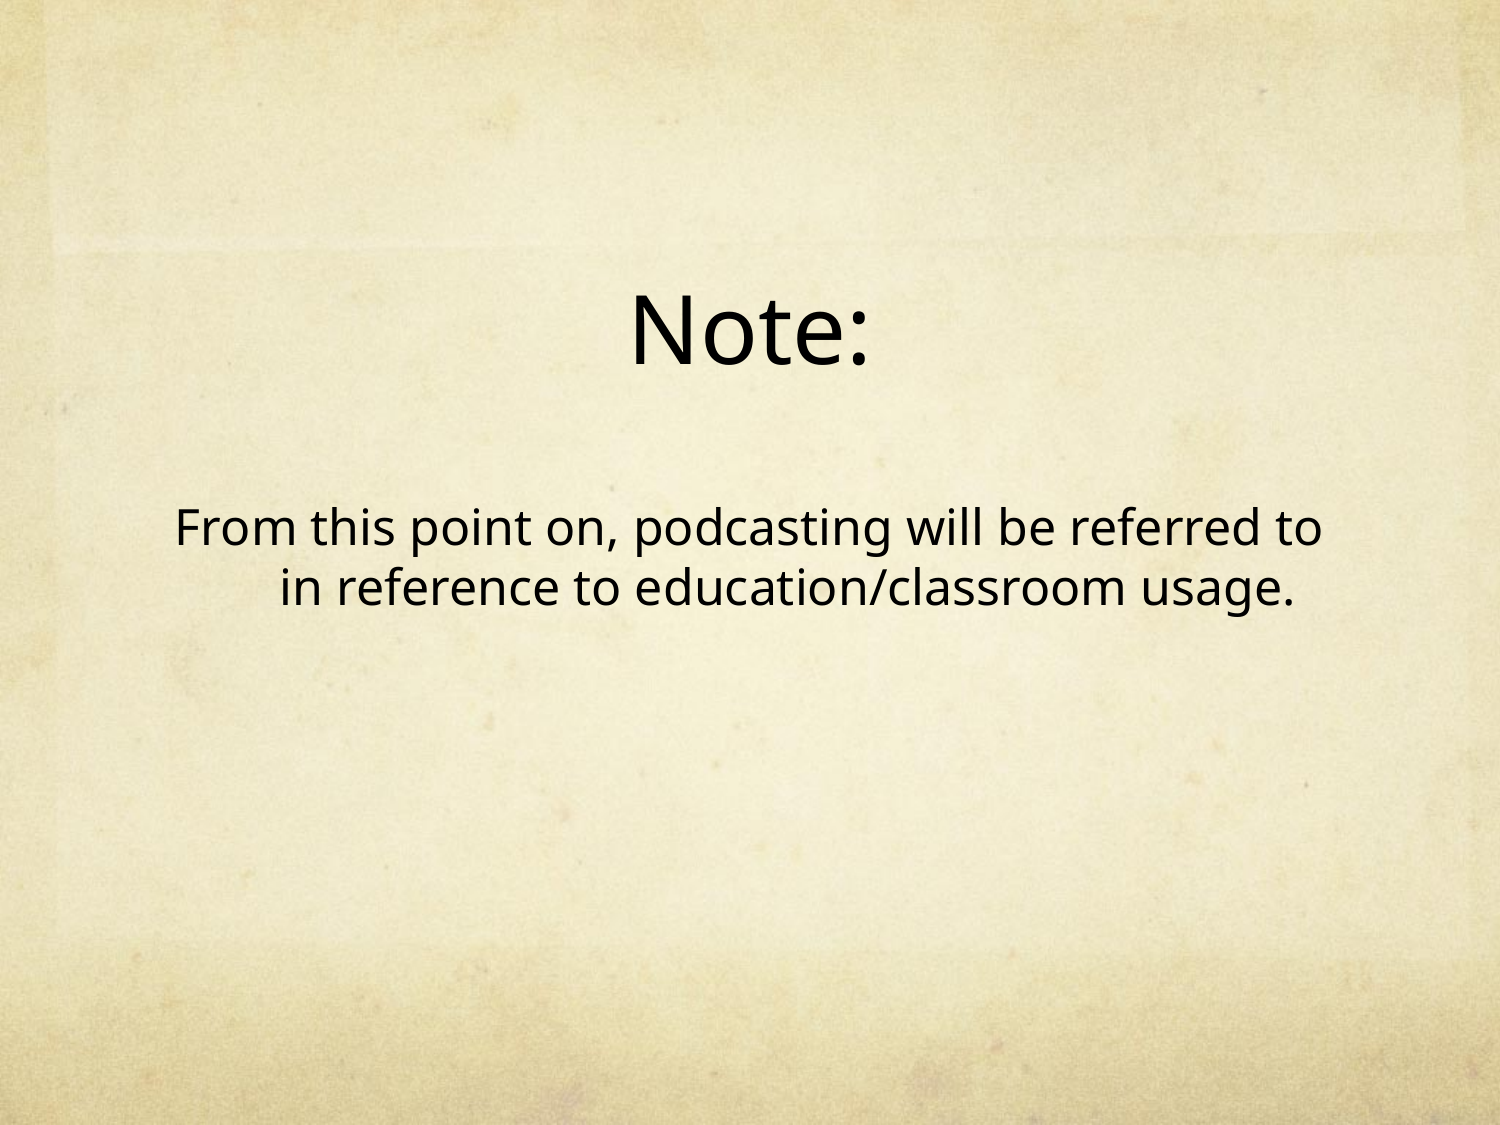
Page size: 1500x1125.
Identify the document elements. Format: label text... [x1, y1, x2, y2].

title Note: [150, 82, 1350, 225]
picture [0, 0, 1500, 1125]
list From this point on, podcasting will be referred to in reference to education/classroom usage. [150, 284, 1350, 950]
